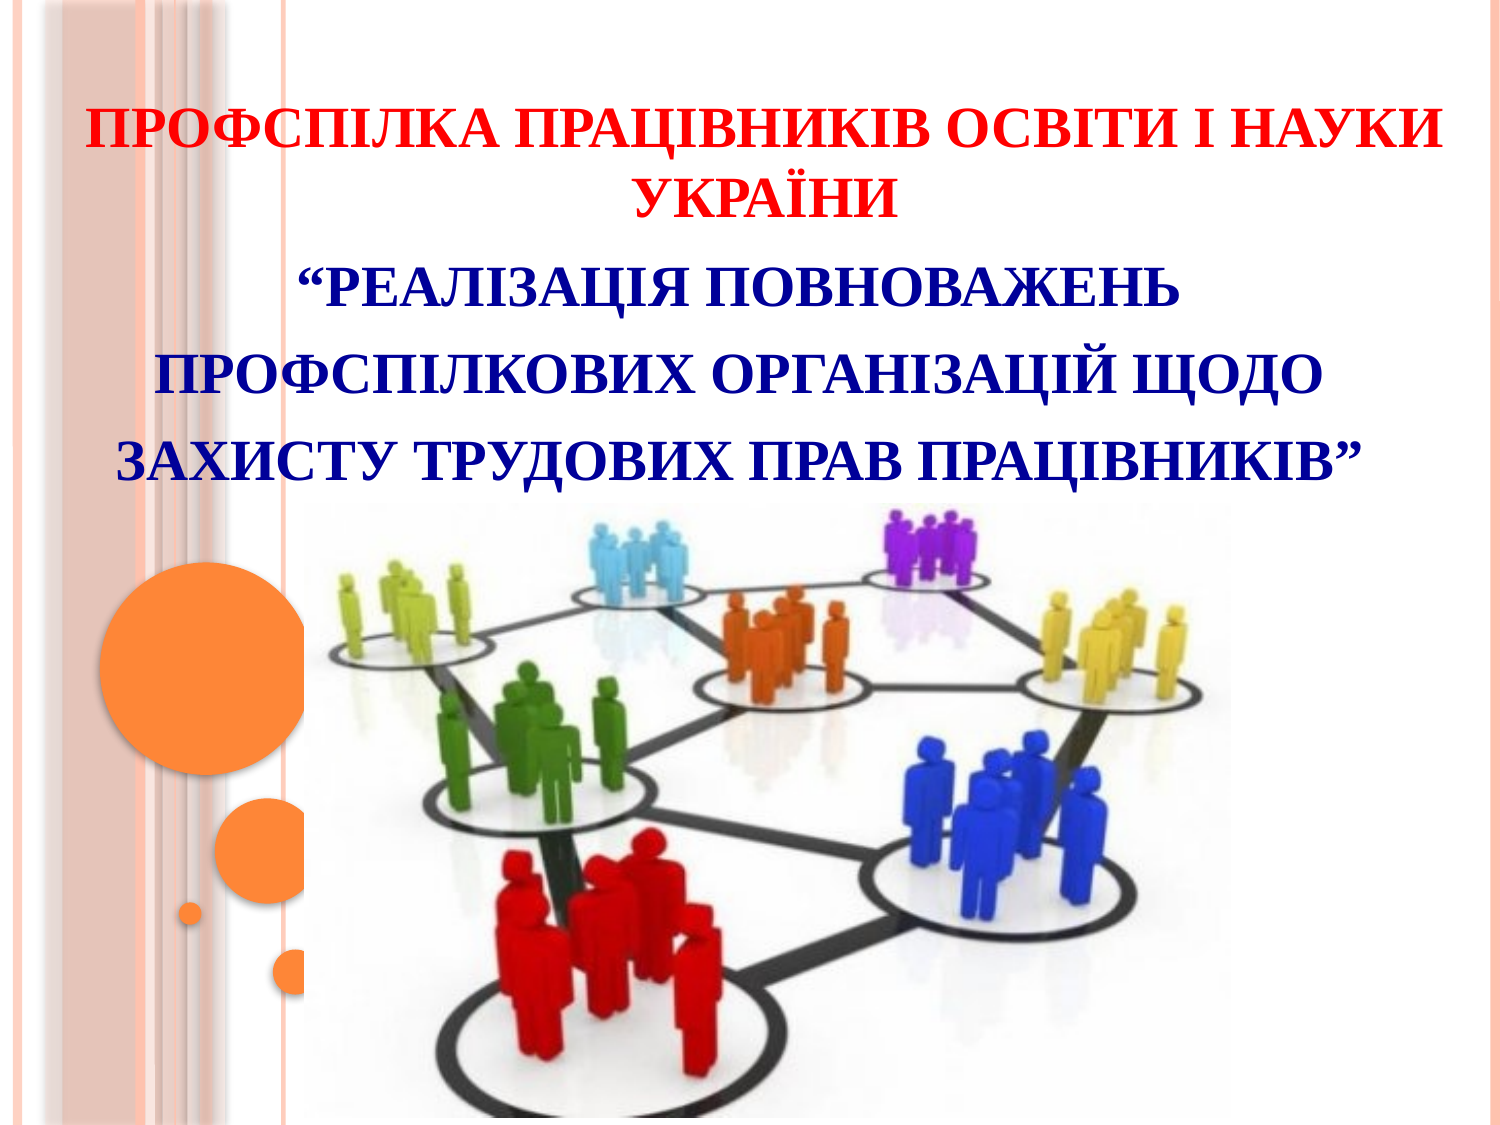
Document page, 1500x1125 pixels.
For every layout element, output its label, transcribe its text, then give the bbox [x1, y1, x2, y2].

text_box “РЕАЛІЗАЦІЯ ПОВНОВАЖЕНЬ ПРОФСПІЛКОВИХ ОРГАНІЗАЦІЙ ЩОДО ЗАХИСТУ ТРУДОВИХ ПРАВ ПРАЦІВНИКІВ” [14, 222, 1465, 500]
picture [304, 503, 1231, 1125]
text_box ПРОФСПІЛКА ПРАЦІВНИКІВ ОСВІТИ І НАУКИ УКРАЇНИ [70, 81, 1459, 237]
